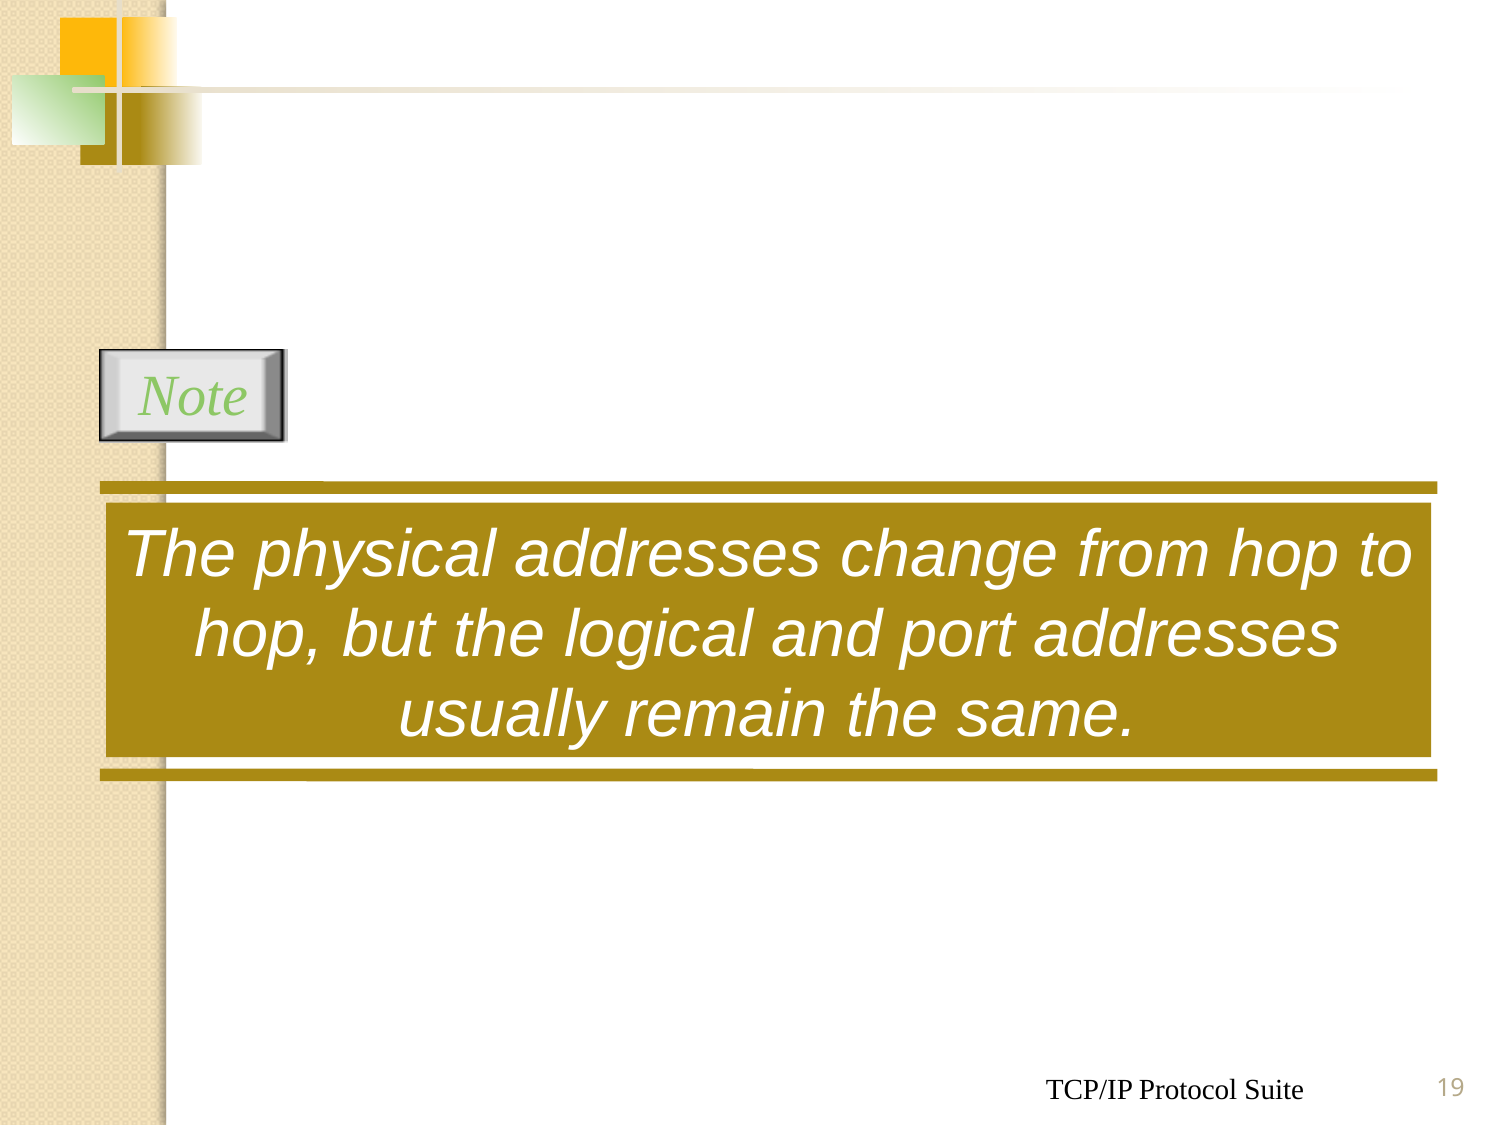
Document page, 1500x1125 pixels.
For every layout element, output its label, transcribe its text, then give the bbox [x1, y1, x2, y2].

text_box [116, 0, 122, 87]
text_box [99, 349, 288, 444]
text_box [72, 87, 1423, 93]
text_box [141, 93, 202, 165]
text_box [122, 17, 177, 86]
slide_number 19 [1413, 1034, 1488, 1113]
footer TCP/IP Protocol Suite [937, 1034, 1413, 1113]
text_box [12, 75, 105, 145]
text_box The physical addresses change from hop to hop, but the logical and port addresses usually remain the same. [106, 502, 1432, 758]
text_box [122, 93, 141, 165]
text_box [116, 93, 122, 173]
text_box [80, 93, 116, 165]
text_box [60, 17, 116, 86]
